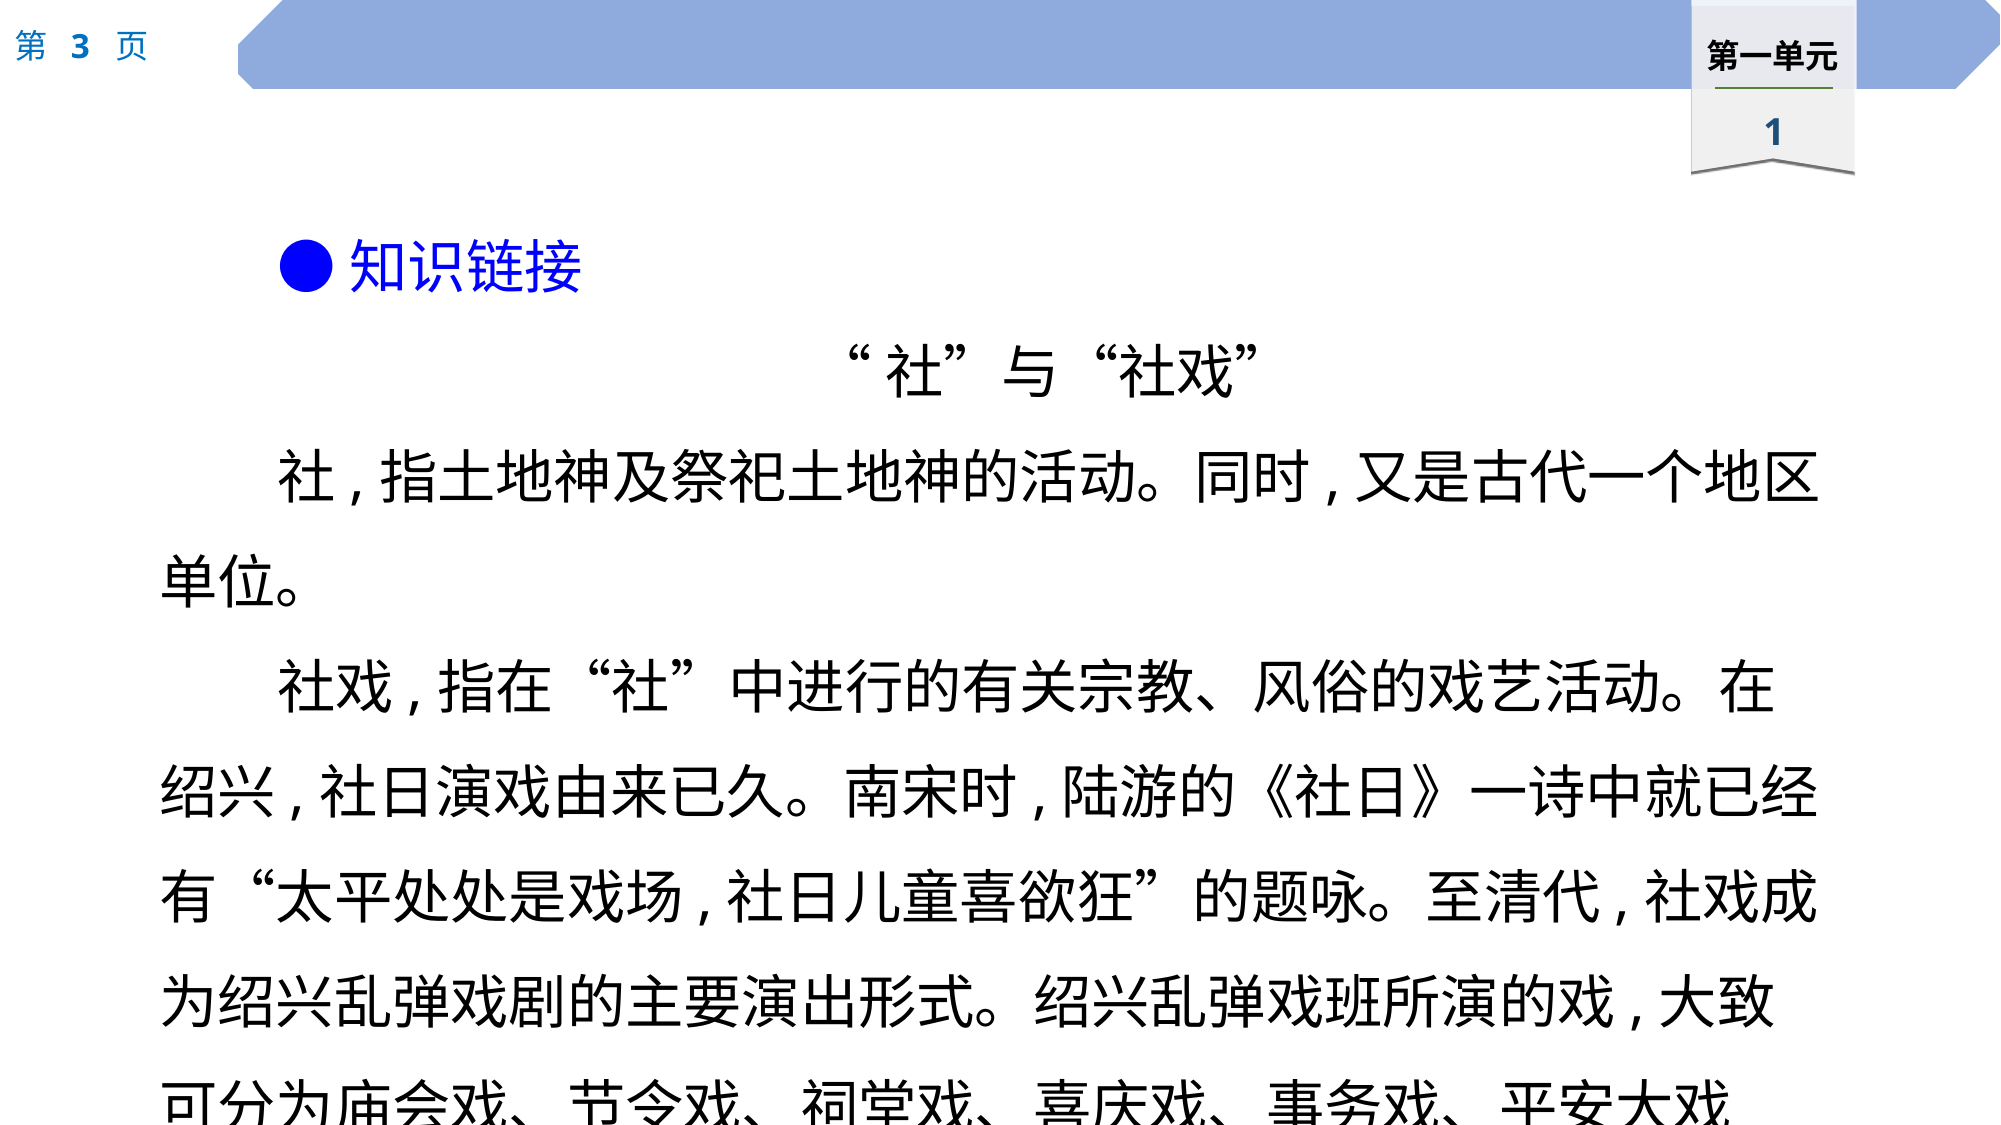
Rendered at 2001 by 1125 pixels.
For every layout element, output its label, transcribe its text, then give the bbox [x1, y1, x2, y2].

list “社”与“社戏” 社,指土地神及祭祀土地神的活动。同时,又是古代一个地区单位。 社戏,指在“社”中进行的有关宗教、风俗的戏艺活动。在绍兴,社日演戏由来已久。南宋时,陆游的《社日》一诗中就已经有“太平处处是戏场,社日儿童喜欲狂”的题咏。至清代,社戏成为绍兴乱弹戏剧的主要演出形式。绍兴乱弹戏班所演的戏,大致可分为庙会戏、节令戏、祠堂戏、喜庆戏、事务戏、平安大戏等。 [144, 292, 1844, 598]
list ●知识链接 [144, 187, 1844, 292]
